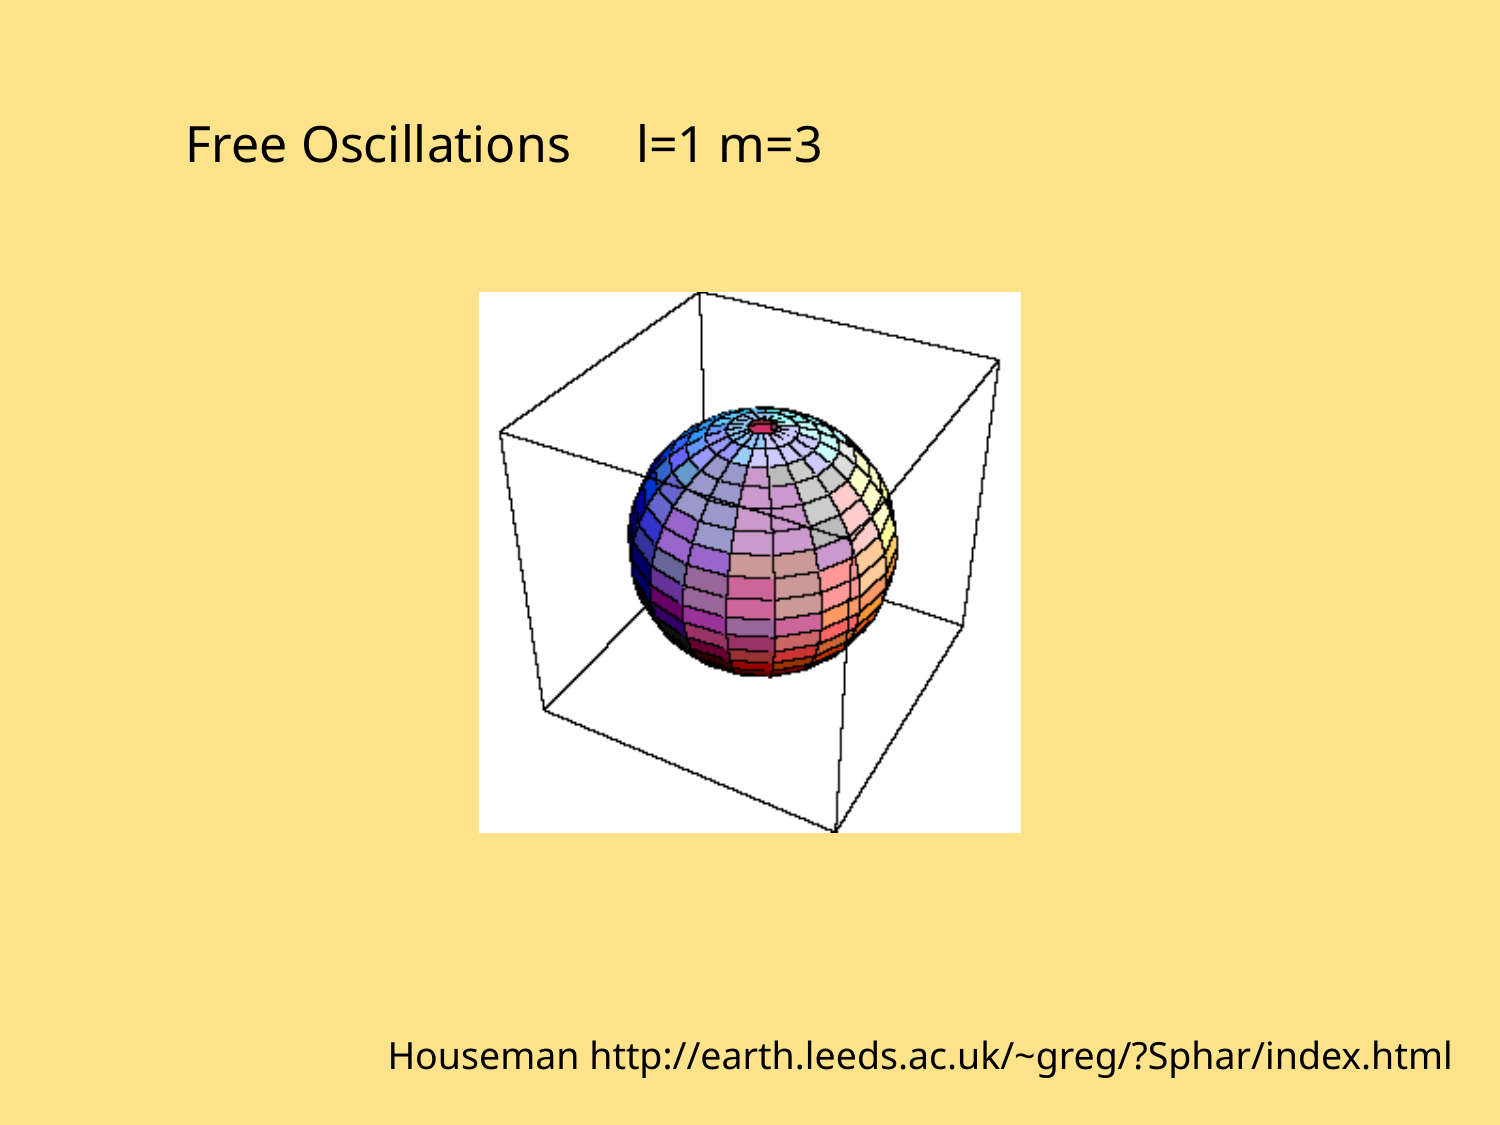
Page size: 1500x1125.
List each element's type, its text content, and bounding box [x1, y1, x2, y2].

picture [479, 292, 1021, 833]
text_box Free Oscillations l=1 m=3 [171, 105, 838, 181]
text_box Houseman http://earth.leeds.ac.uk/~greg/?Sphar/index.html [372, 1024, 1469, 1085]
